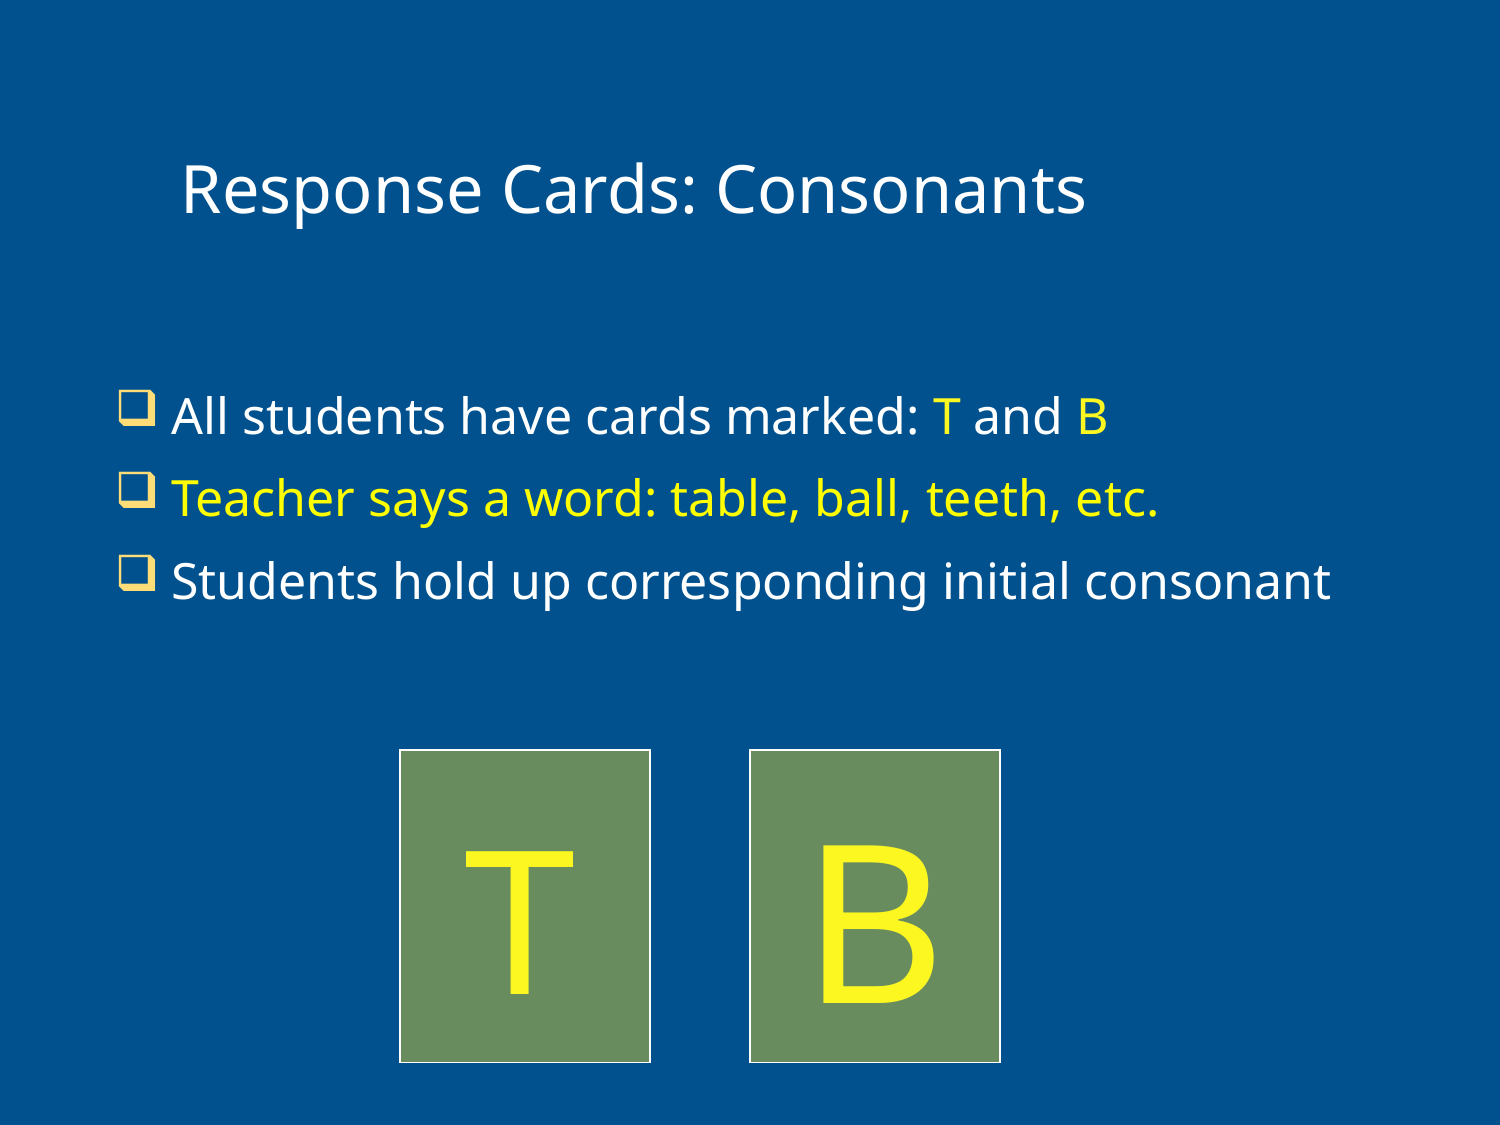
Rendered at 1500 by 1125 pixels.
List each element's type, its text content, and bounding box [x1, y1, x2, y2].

title Response Cards: Consonants [165, 110, 1335, 204]
text_box [399, 749, 650, 1063]
list All students have cards marked: T and B Teacher says a word: table, ball, teeth, etc. Students hold up corresponding initial consonant [99, 204, 1444, 790]
text_box B [787, 774, 950, 1055]
text_box T [449, 787, 613, 1043]
text_box [750, 749, 1000, 1063]
